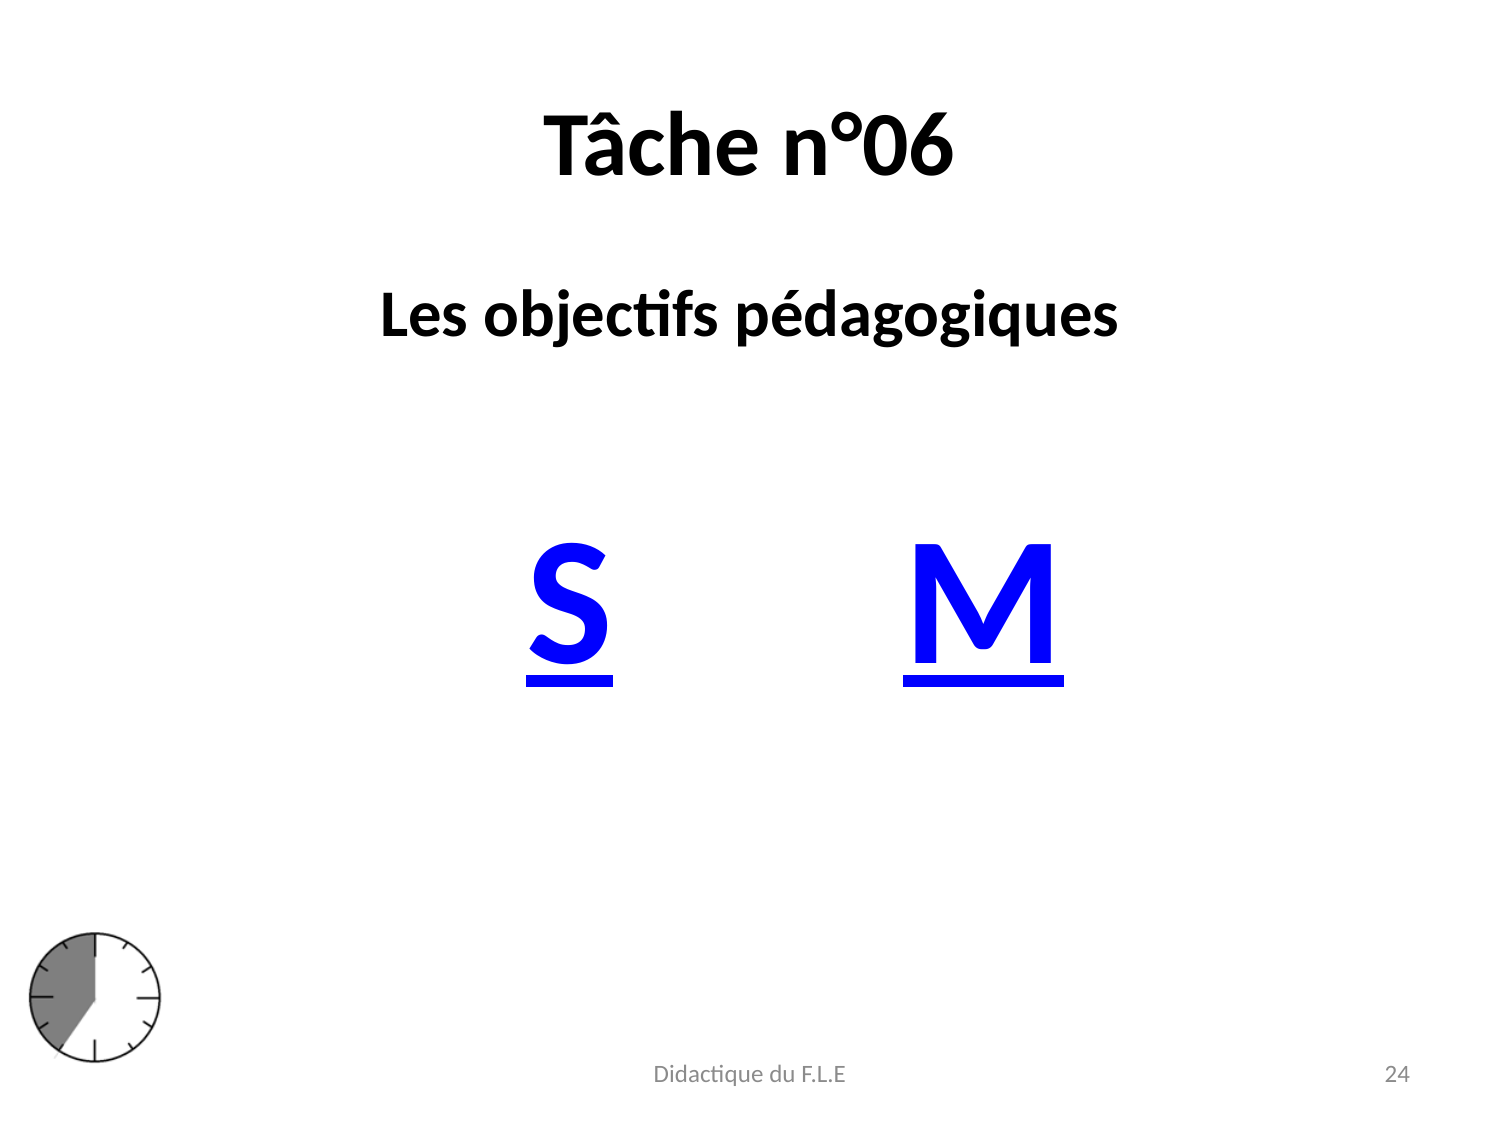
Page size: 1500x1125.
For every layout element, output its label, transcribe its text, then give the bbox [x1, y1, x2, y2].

picture [23, 925, 169, 1071]
list Les objectifs pédagogiques S M [75, 262, 1425, 1005]
title Tâche n°06 [75, 45, 1425, 233]
slide_number 24 [1074, 1042, 1425, 1103]
footer Didactique du F.L.E [512, 1042, 988, 1103]
